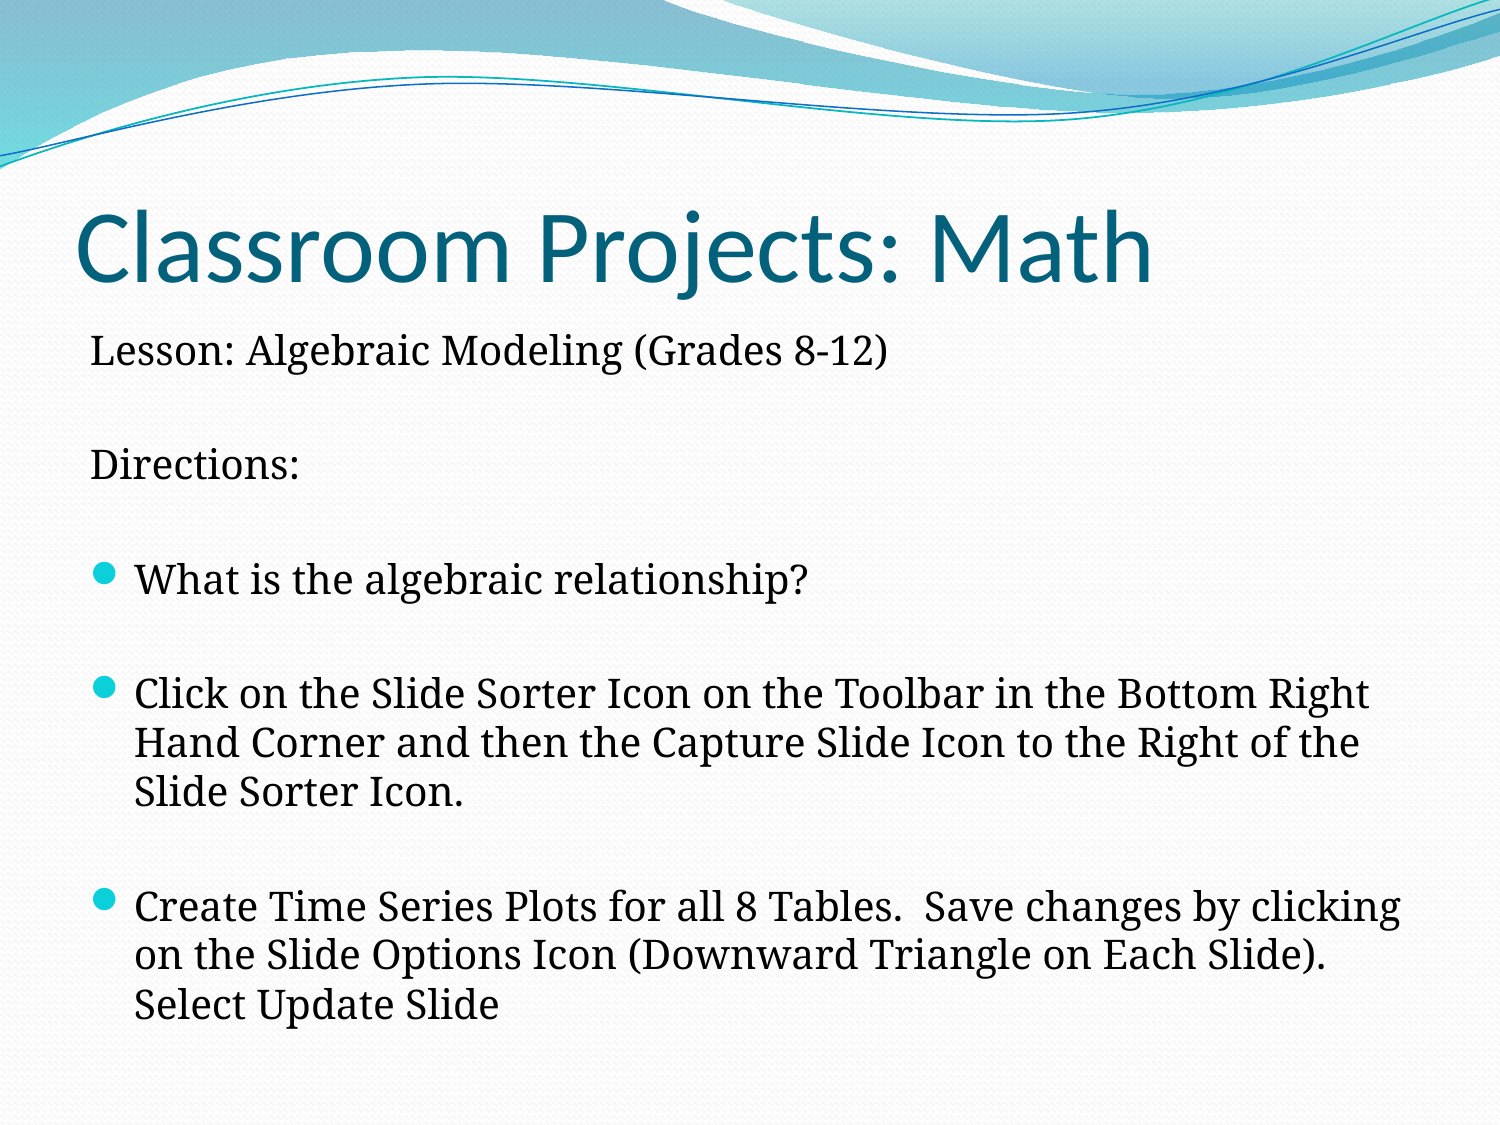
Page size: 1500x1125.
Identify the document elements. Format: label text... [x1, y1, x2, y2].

title Classroom Projects: Math [75, 115, 1425, 303]
list Lesson: Algebraic Modeling (Grades 8-12) Directions: What is the algebraic relationship? Click on the Slide Sorter Icon on the Toolbar in the Bottom Right Hand Corner and then the Capture Slide Icon to the Right of the Slide Sorter Icon. Create Time Series Plots for all 8 Tables. Save changes by clicking on the Slide Options Icon (Downward Triangle on Each Slide). Select Update Slide [75, 317, 1425, 1038]
